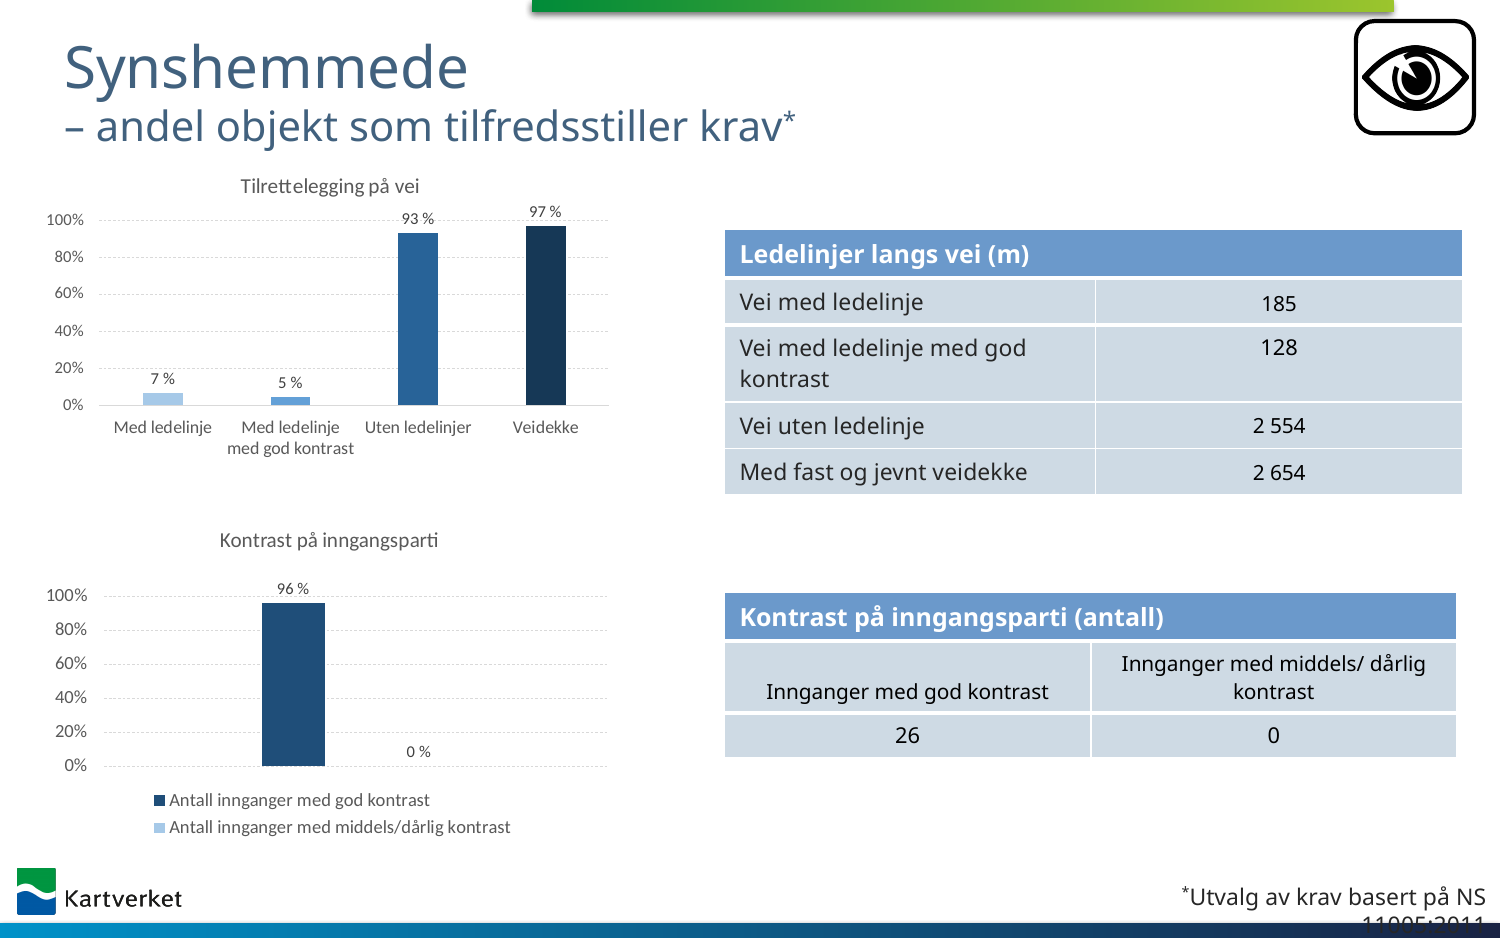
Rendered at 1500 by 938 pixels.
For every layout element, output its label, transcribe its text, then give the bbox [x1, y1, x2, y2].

table_cell Vei uten ledelinje [725, 403, 1095, 448]
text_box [1355, 20, 1475, 134]
table_cell 185 [1096, 280, 1462, 323]
table_header Kontrast på inngangsparti (antall) [725, 593, 1456, 639]
table_header Ledelinjer langs vei (m) [725, 230, 1462, 276]
table_cell Innganger med god kontrast [725, 643, 1090, 711]
picture [41, 520, 618, 846]
table_cell 26 [725, 715, 1090, 757]
text_box Synshemmede – andel objekt som tilfredsstiller krav* [49, 24, 1431, 158]
table_cell Vei med ledelinje [725, 280, 1095, 323]
table_cell Innganger med middels/ dårlig kontrast [1092, 643, 1456, 711]
table_cell 2 554 [1096, 403, 1462, 448]
table_cell 2 654 [1096, 449, 1462, 494]
text_box *Utvalg av krav basert på NS 11005:2011 [1068, 873, 1500, 938]
table_cell Vei med ledelinje med god kontrast [725, 327, 1095, 401]
picture [41, 166, 619, 492]
table_cell Med fast og jevnt veidekke [725, 449, 1095, 494]
table_cell 128 [1096, 327, 1462, 401]
table_cell 0 [1092, 715, 1456, 757]
